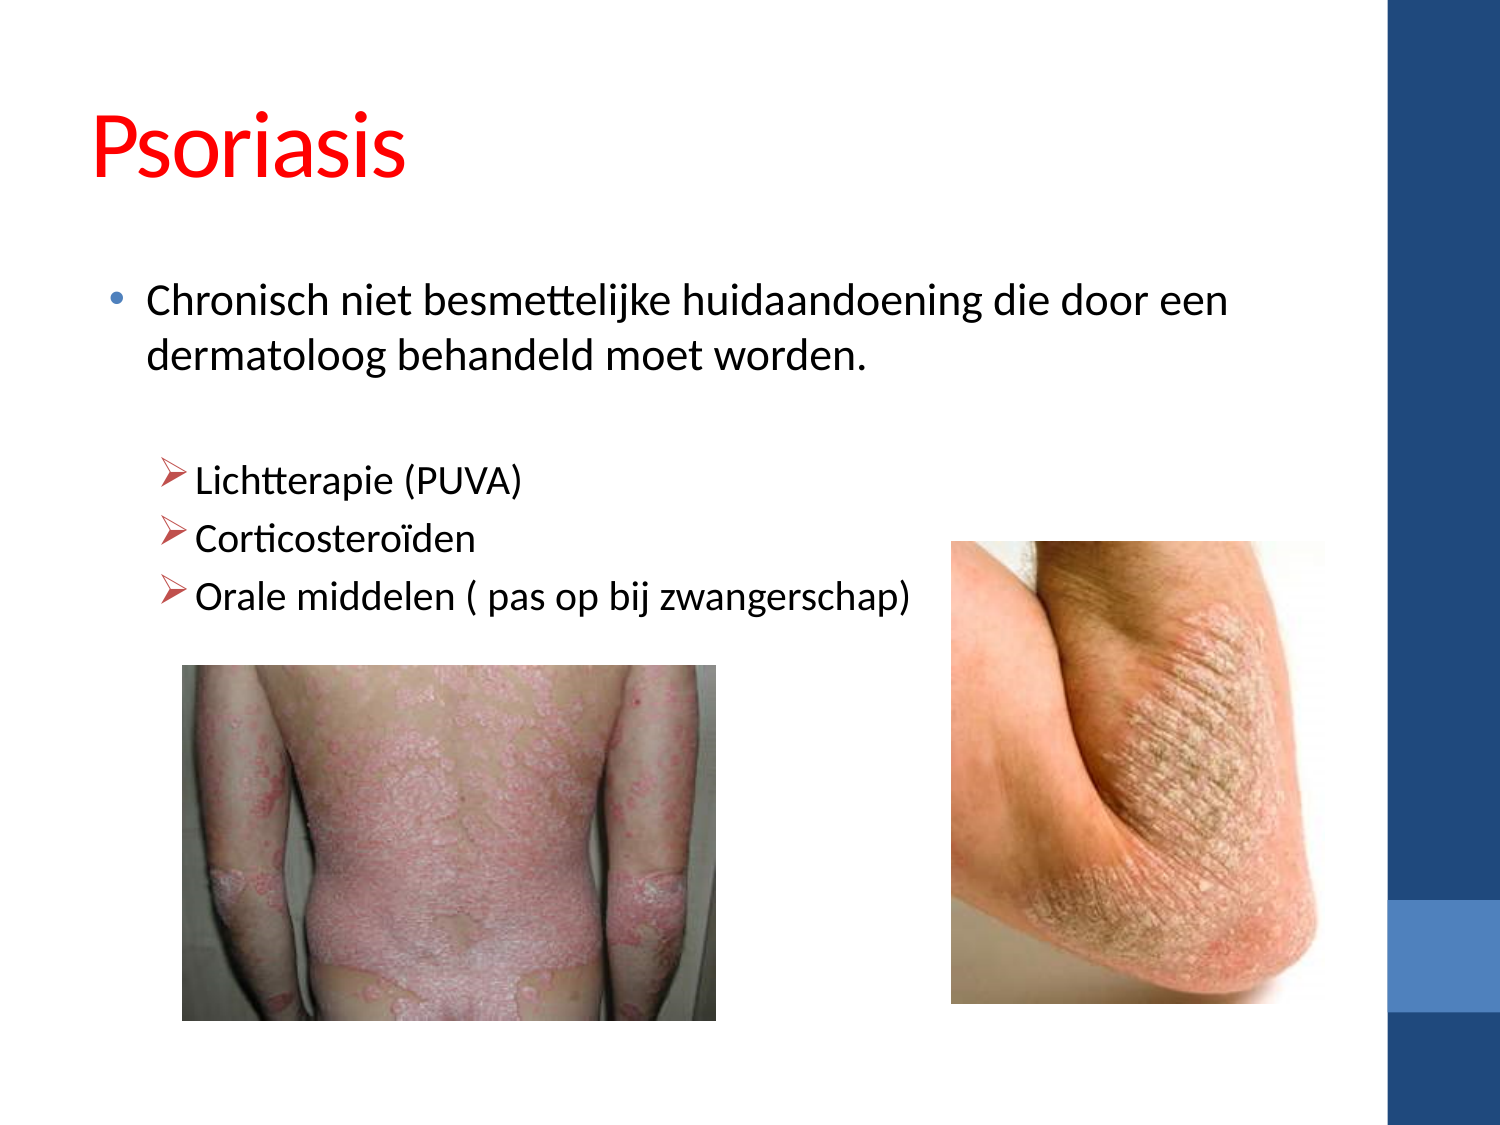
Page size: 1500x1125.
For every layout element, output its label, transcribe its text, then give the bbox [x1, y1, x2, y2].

list Chronisch niet besmettelijke huidaandoening die door een dermatoloog behandeld moet worden. Lichtterapie (PUVA) Corticosteroïden Orale middelen ( pas op bij zwangerschap) [75, 262, 1325, 1050]
picture [182, 665, 716, 1021]
title Psoriasis [75, 45, 1325, 233]
picture [950, 540, 1326, 1005]
